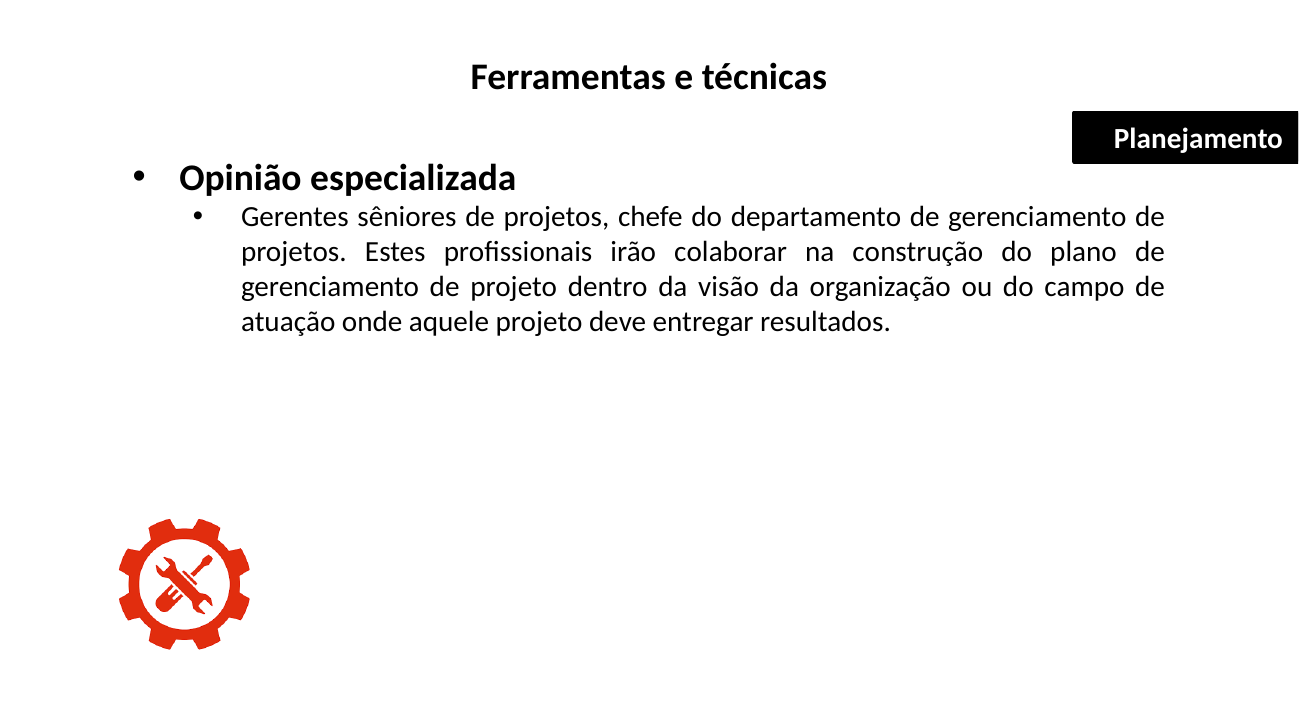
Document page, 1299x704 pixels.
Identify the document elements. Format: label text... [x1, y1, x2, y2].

text_box Ferramentas e técnicas [0, 44, 1299, 106]
text_box Opinião especializada Gerentes sêniores de projetos, chefe do departamento de gerenciamento de projetos. Estes profissionais irão colaborar na construção do plano de gerenciamento de projeto dentro da visão da organização ou do campo de atuação onde aquele projeto deve entregar resultados. [117, 145, 1181, 348]
text_box Planejamento [1074, 112, 1299, 162]
picture [117, 517, 251, 651]
